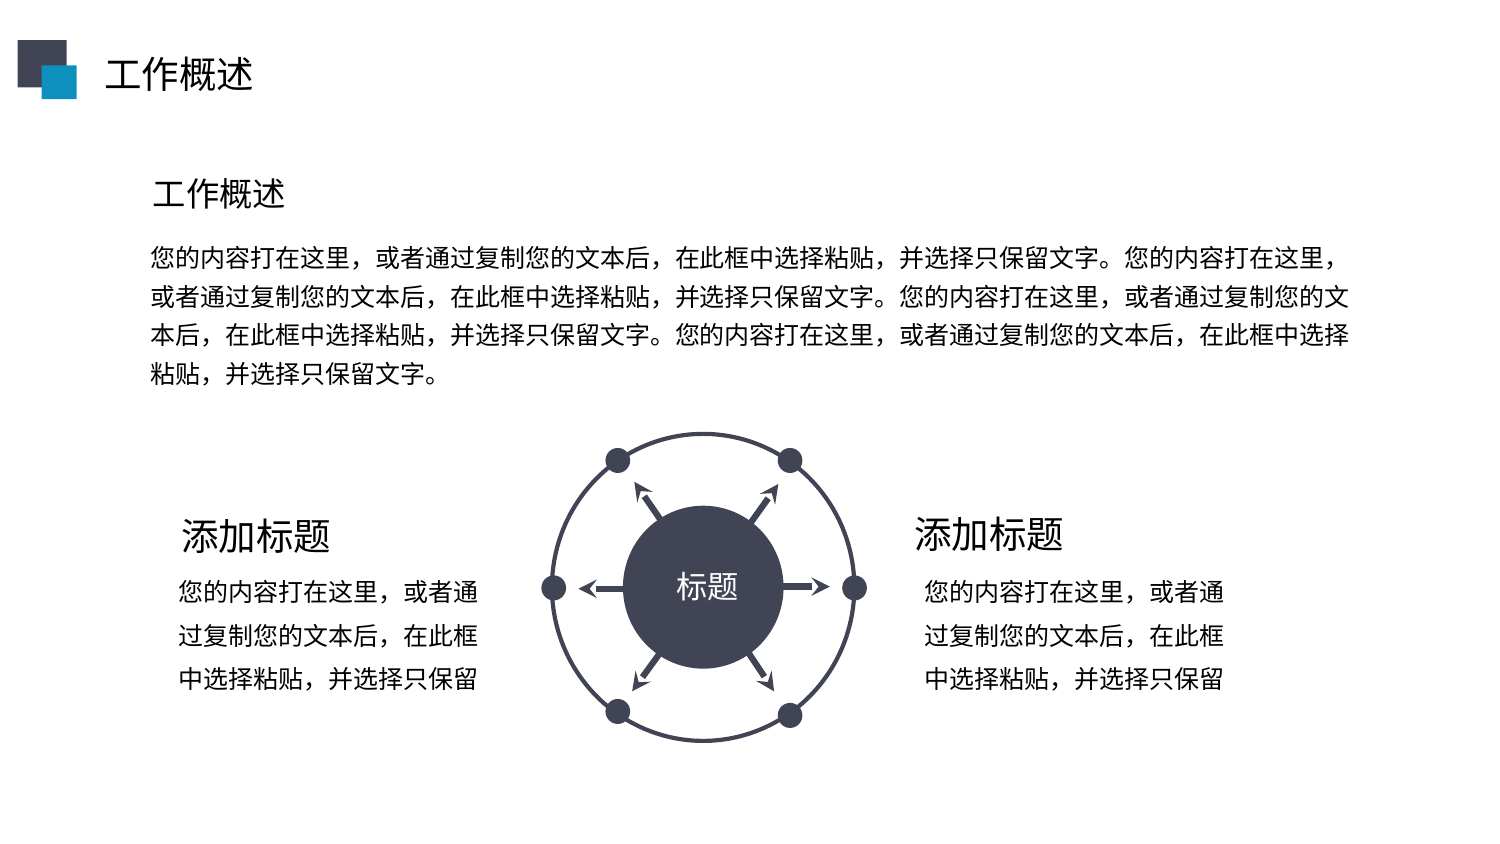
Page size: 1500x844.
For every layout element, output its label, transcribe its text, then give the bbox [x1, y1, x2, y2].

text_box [156, 505, 494, 704]
text_box 工作概述 [89, 43, 270, 104]
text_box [17, 40, 77, 100]
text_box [543, 441, 865, 741]
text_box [898, 503, 1240, 703]
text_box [135, 165, 1366, 441]
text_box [622, 505, 784, 669]
